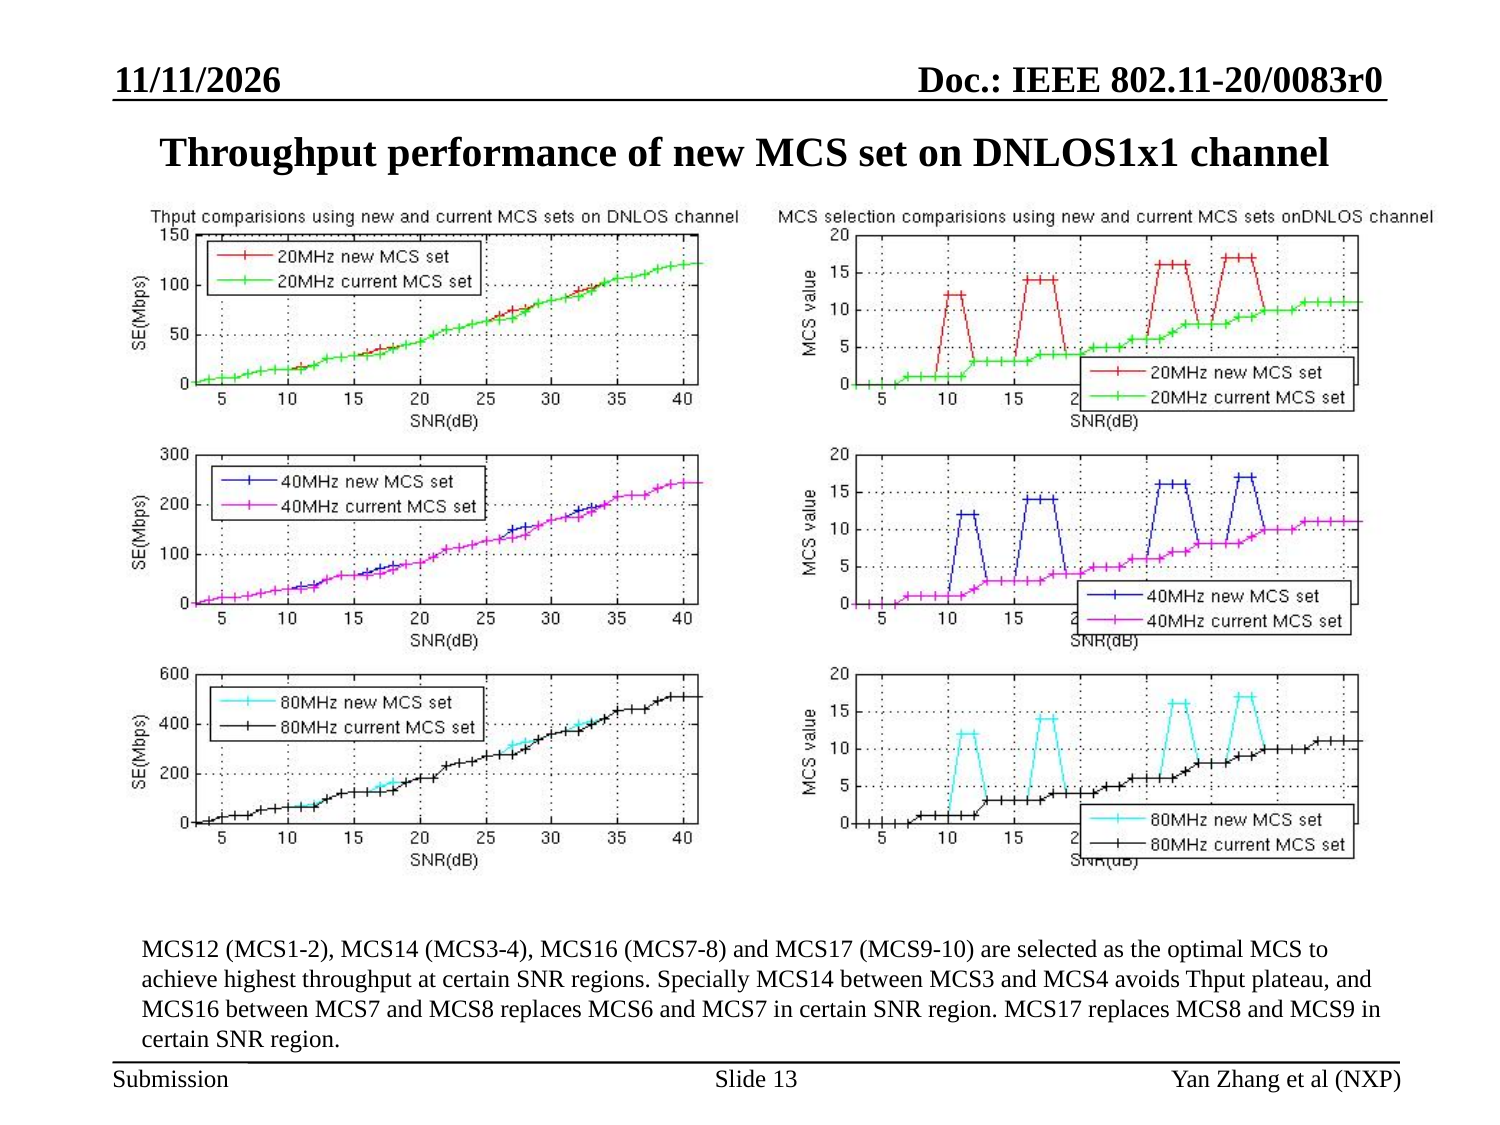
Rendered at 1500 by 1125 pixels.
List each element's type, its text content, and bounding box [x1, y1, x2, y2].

title Throughput performance of new MCS set on DNLOS1x1 channel [112, 124, 1388, 176]
list MCS12 (MCS1-2), MCS14 (MCS3-4), MCS16 (MCS7-8) and MCS17 (MCS9-10) are selected as the optimal MCS to achieve highest throughput at certain SNR regions. Specially MCS14 between MCS3 and MCS4 avoids Thput plateau, and MCS16 between MCS7 and MCS8 replaces MCS6 and MCS7 in certain SNR region. MCS17 replaces MCS8 and MCS9 in certain SNR region. [126, 924, 1402, 1084]
picture [0, 180, 1500, 913]
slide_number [114, 54, 368, 101]
footer Yan Zhang et al (NXP) [1073, 1061, 1402, 1093]
slide_number Slide 13 [712, 1061, 800, 1093]
